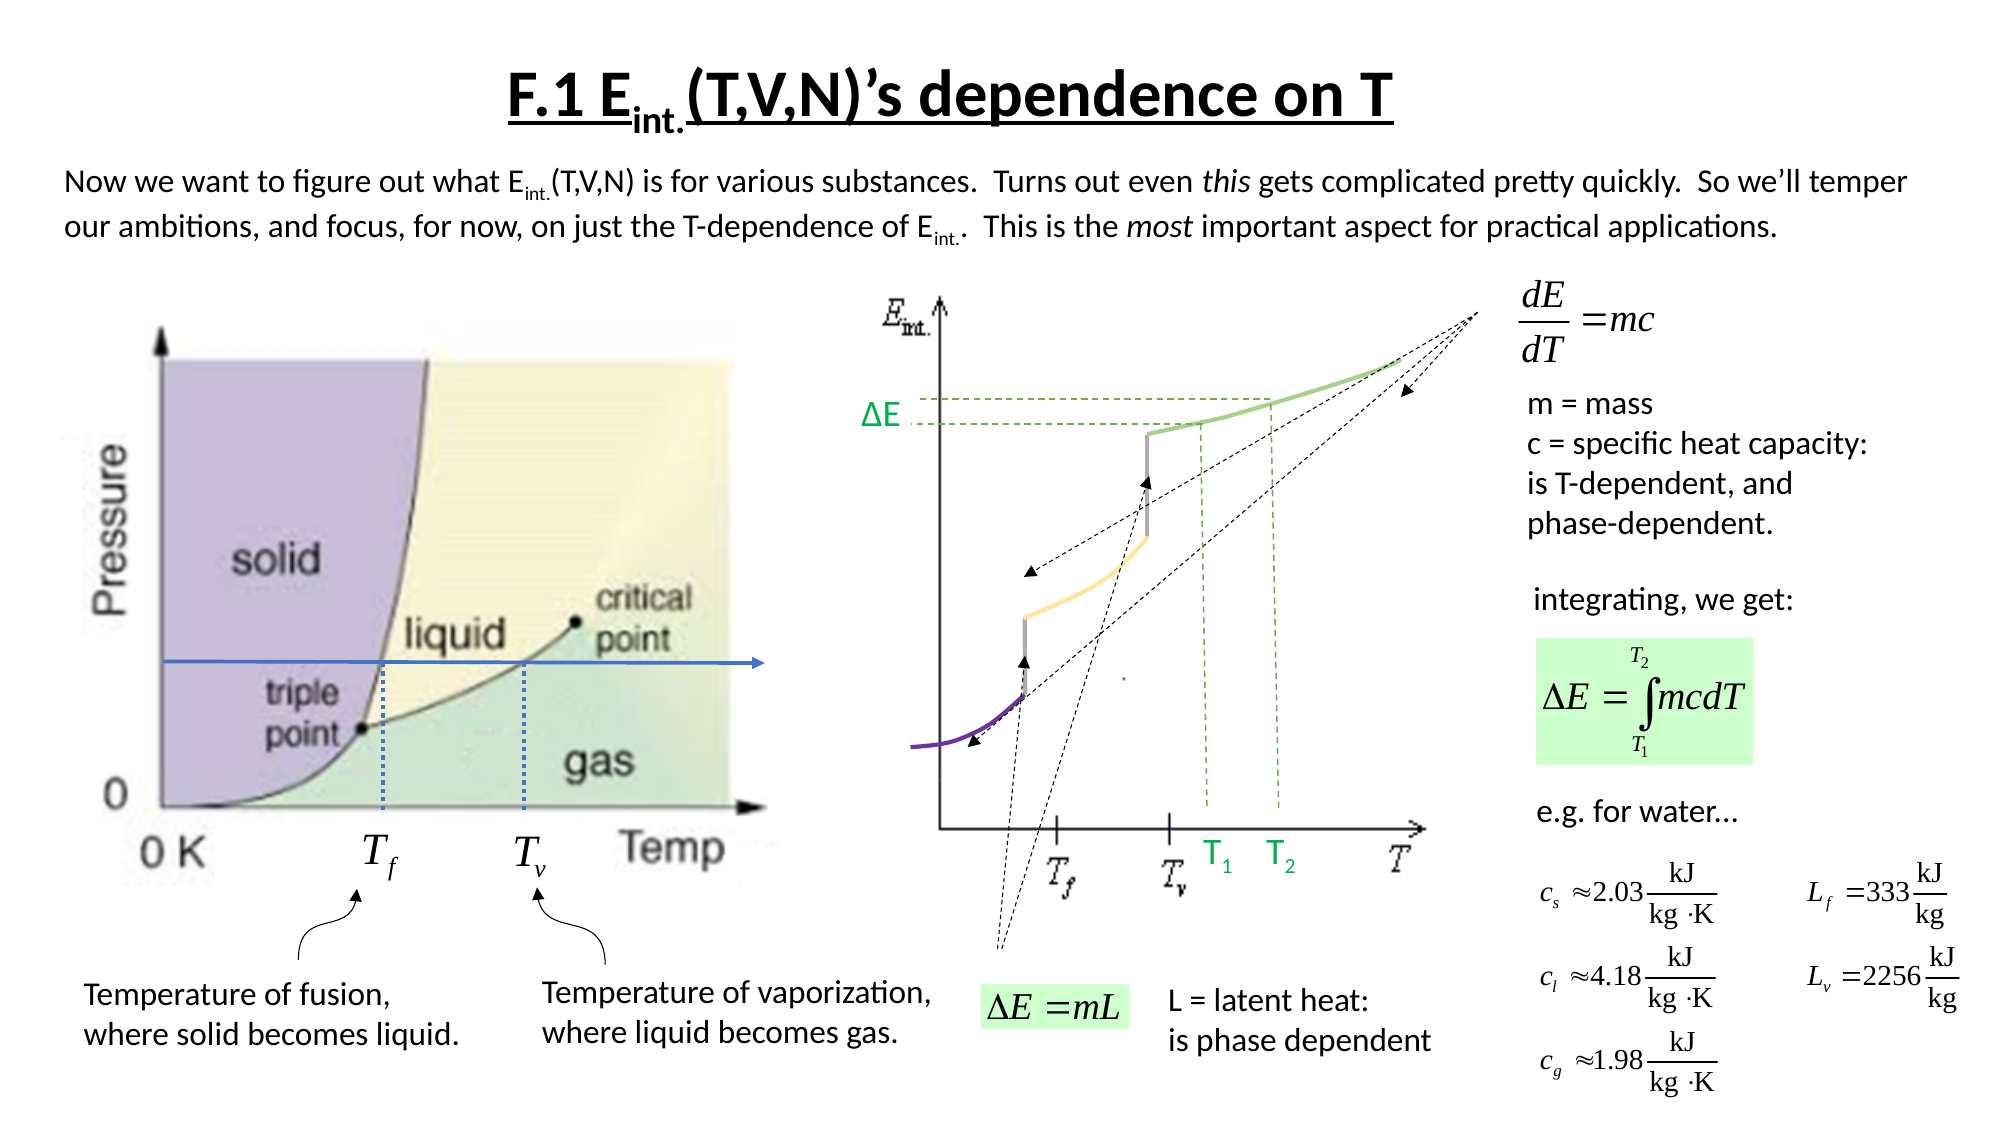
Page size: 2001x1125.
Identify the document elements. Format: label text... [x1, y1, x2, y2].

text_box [532, 892, 610, 961]
text_box integrating, we get: [1574, 569, 1810, 625]
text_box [1001, 475, 1150, 949]
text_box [508, 821, 554, 889]
text_box F.1 Eint.(T,V,N)’s dependence on T [493, 44, 1639, 142]
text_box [1200, 423, 1208, 810]
text_box Now we want to figure out what Eint.(T,V,N) is for various substances. Turns out even this gets complicated pretty quickly. So we’ll temper our ambitions, and focus, for now, on just the T-dependence of Eint.. This is the most important aspect for practical applications. [49, 151, 1931, 257]
text_box L = latent heat: is phase dependent [1153, 970, 1448, 1065]
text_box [53, 286, 831, 908]
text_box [997, 655, 1001, 949]
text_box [356, 819, 410, 891]
text_box m = mass c = specific heat capacity: is T-dependent, and phase-dependent. [1574, 374, 1892, 549]
text_box Temperature of fusion, where solid becomes liquid. [68, 964, 476, 1060]
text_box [831, 250, 1574, 927]
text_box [1535, 638, 1754, 765]
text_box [1270, 404, 1279, 810]
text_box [976, 312, 1478, 732]
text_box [1535, 854, 1964, 1104]
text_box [980, 984, 1130, 1029]
text_box Temperature of vaporization, where liquid becomes gas. [527, 963, 955, 1058]
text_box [1512, 270, 1662, 371]
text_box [292, 895, 363, 954]
text_box e.g. for water... [1574, 781, 1755, 837]
